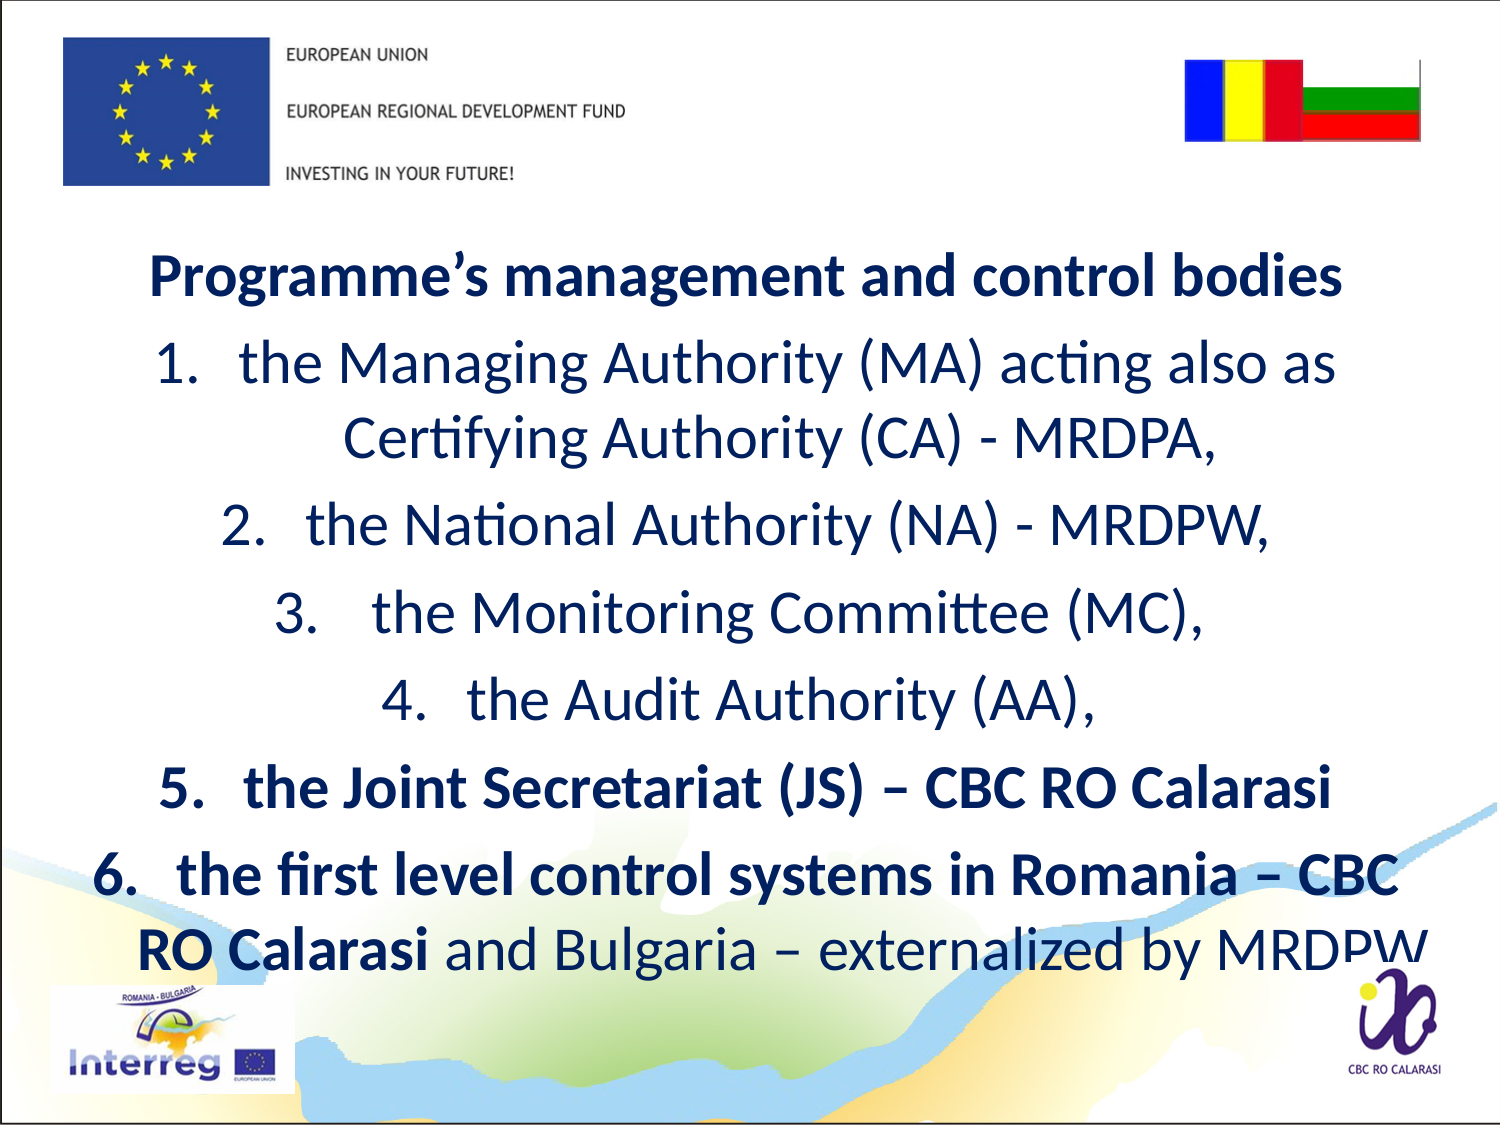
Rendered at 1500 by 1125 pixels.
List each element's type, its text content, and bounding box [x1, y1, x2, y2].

text_box Programme’s management and control bodies the Managing Authority (MA) acting also as Certifying Authority (CA) - MRDPA, the National Authority (NA) - MRDPW, the Monitoring Committee (MC), the Audit Authority (AA), the Joint Secretariat (JS) – CBC RO Calarasi the first level control systems in Romania – CBC RO Calarasi and Bulgaria – externalized by MRDPW. [38, 413, 1456, 991]
text_box [298, 991, 1463, 1100]
picture [0, 0, 1500, 1125]
text_box [55, 129, 1406, 355]
text_box [629, 78, 1400, 129]
text_box [75, 162, 1463, 963]
